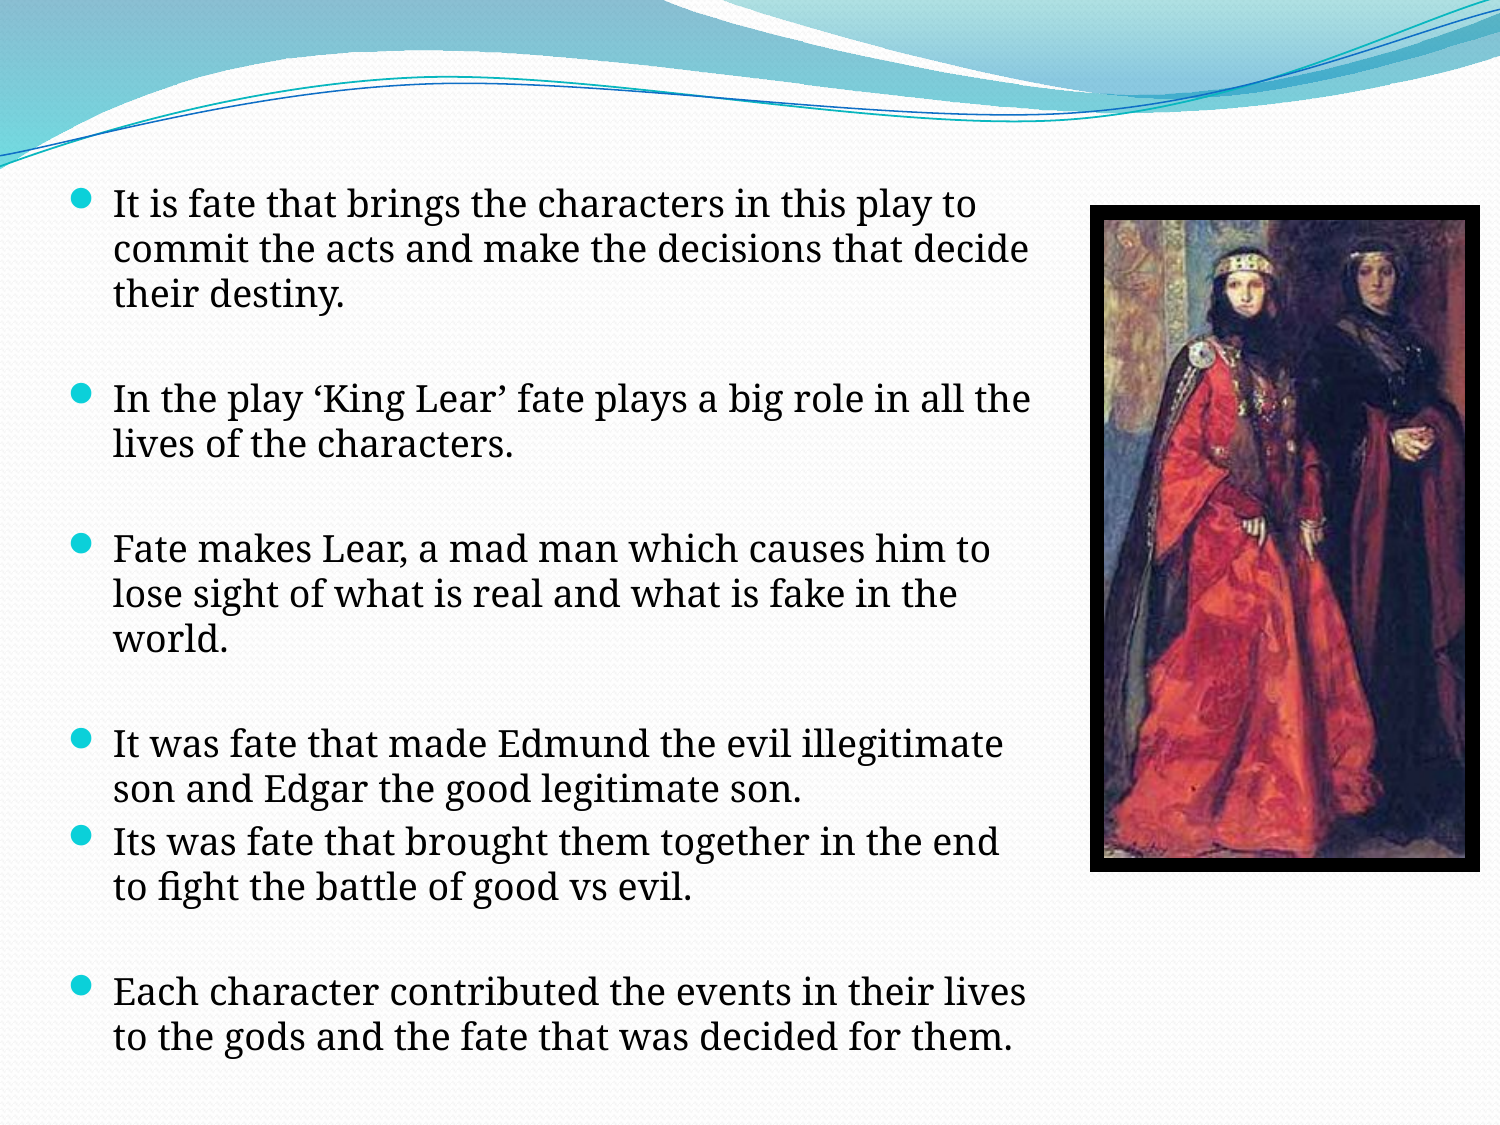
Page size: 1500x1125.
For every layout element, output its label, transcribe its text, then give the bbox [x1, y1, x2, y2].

picture [1104, 219, 1466, 858]
list It is fate that brings the characters in this play to commit the acts and make the decisions that decide their destiny. In the play ‘King Lear’ fate plays a big role in all the lives of the characters. Fate makes Lear, a mad man which causes him to lose sight of what is real and what is fake in the world. It was fate that made Edmund the evil illegitimate son and Edgar the good legitimate son. Its was fate that brought them together in the end to fight the battle of good vs evil. Each character contributed the events in their lives to the gods and the fate that was decided for them. [53, 172, 1058, 1038]
